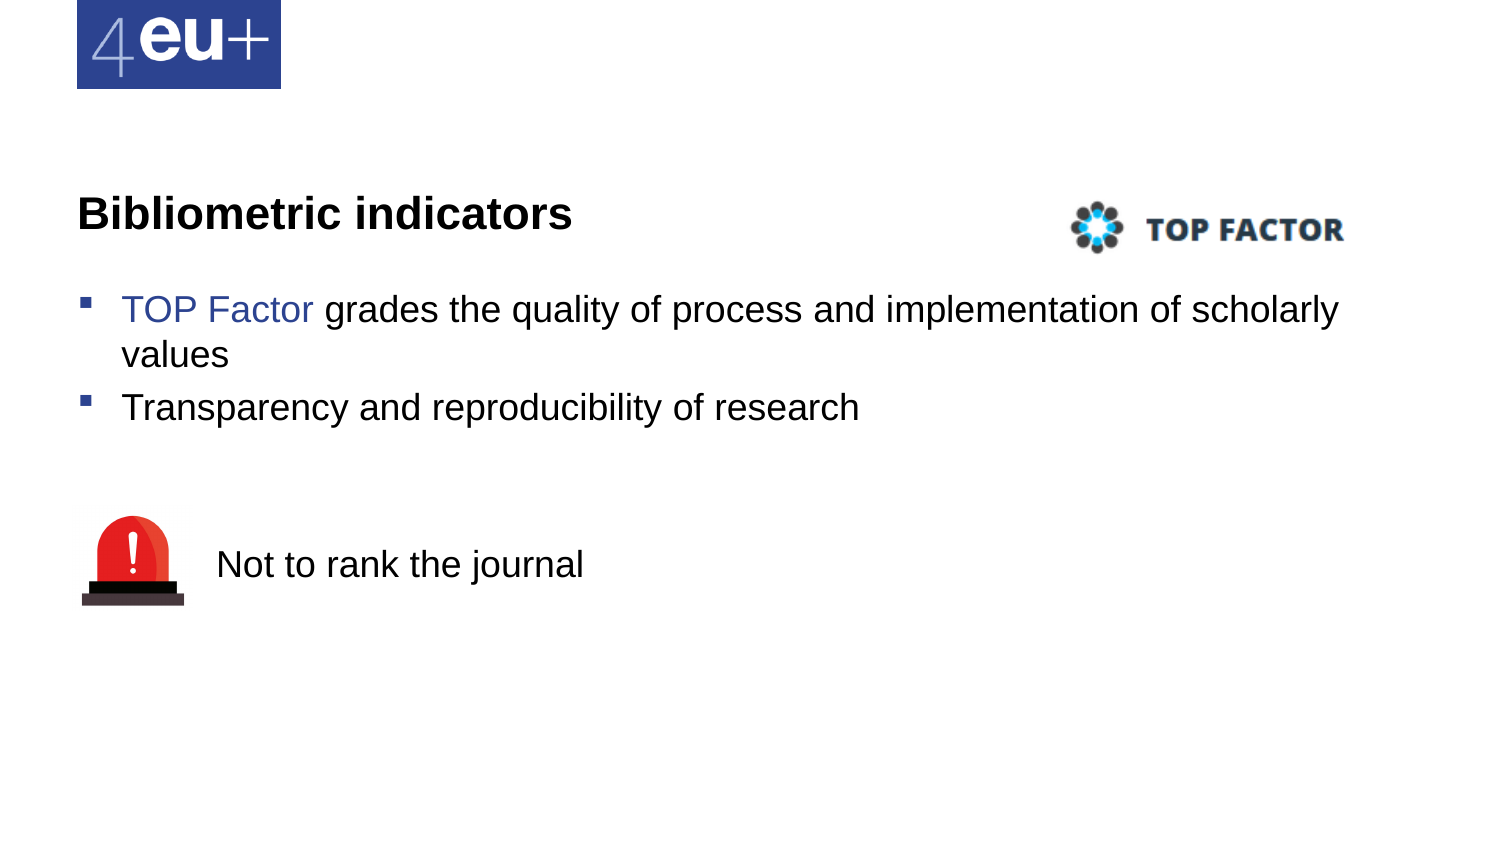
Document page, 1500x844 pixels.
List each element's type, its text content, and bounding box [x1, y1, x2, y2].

picture [71, 505, 193, 611]
picture [77, 0, 281, 89]
title Bibliometric indicators [62, 176, 1439, 277]
picture [1055, 194, 1352, 261]
list TOP Factor grades the quality of process and implementation of scholarly values Transparency and reproducibility of research Not to rank the journal [62, 277, 1439, 753]
